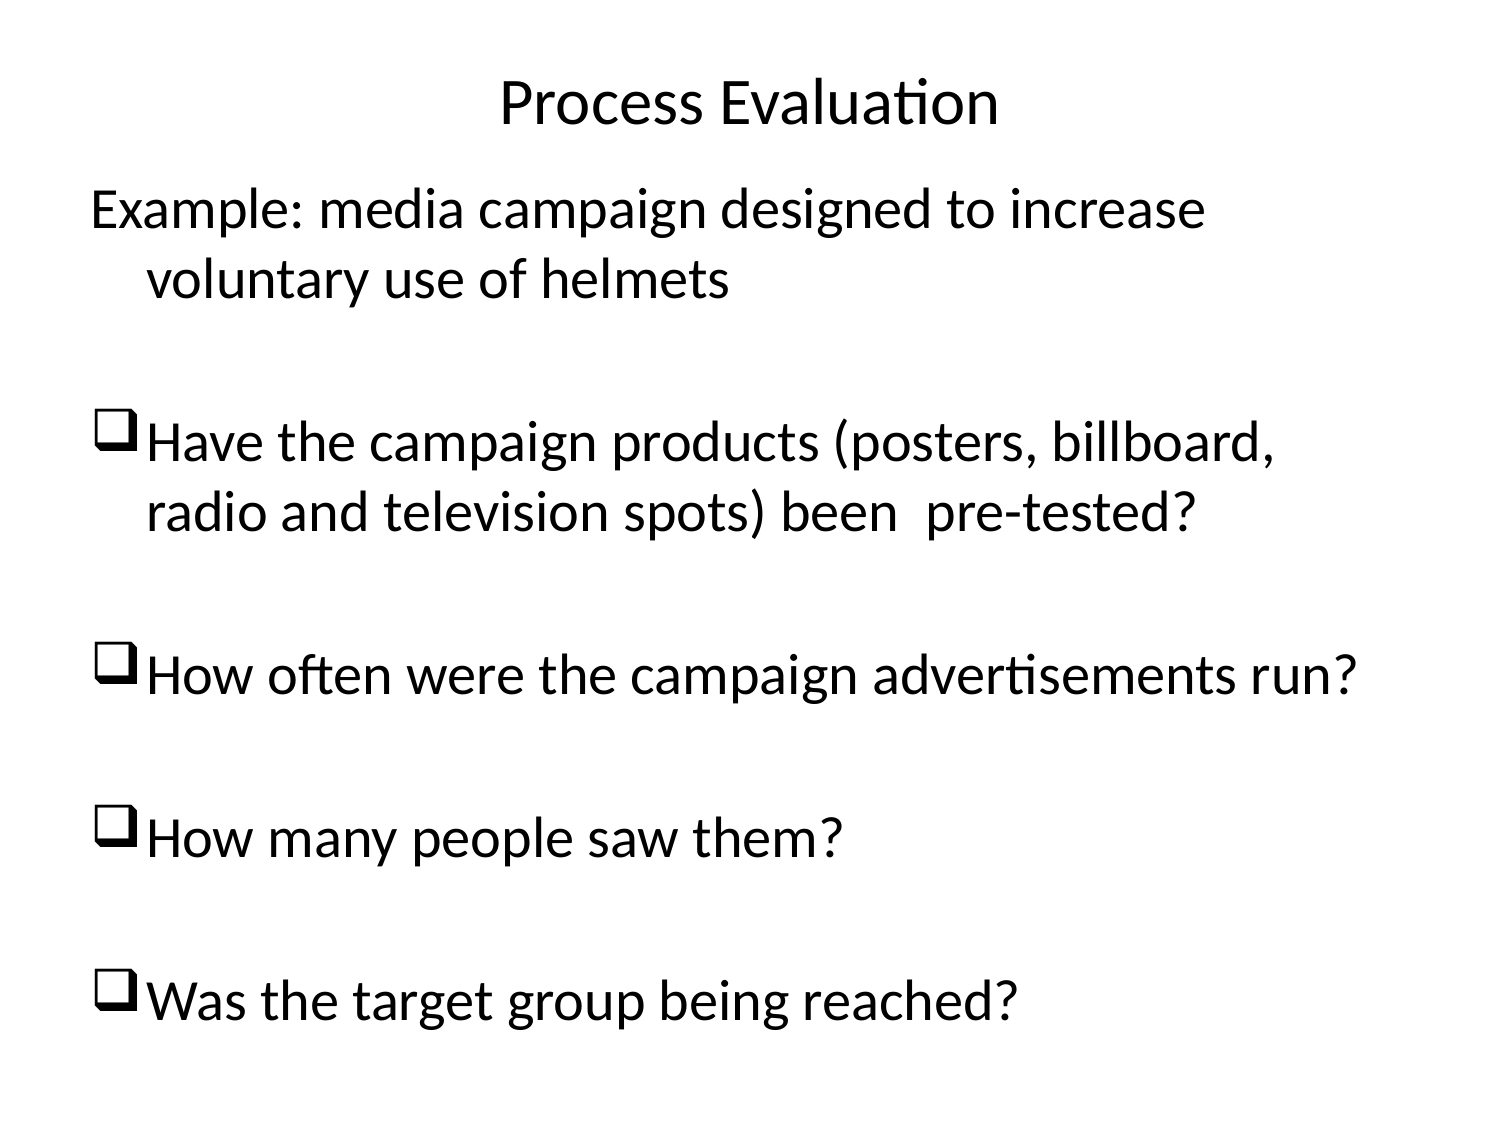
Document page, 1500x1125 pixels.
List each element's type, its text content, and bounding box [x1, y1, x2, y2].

list Example: media campaign designed to increase voluntary use of helmets Have the campaign products (posters, billboard, radio and television spots) been pre-tested? How often were the campaign advertisements run? How many people saw them? Was the target group being reached? [75, 162, 1425, 1075]
title Process Evaluation [75, 45, 1425, 150]
